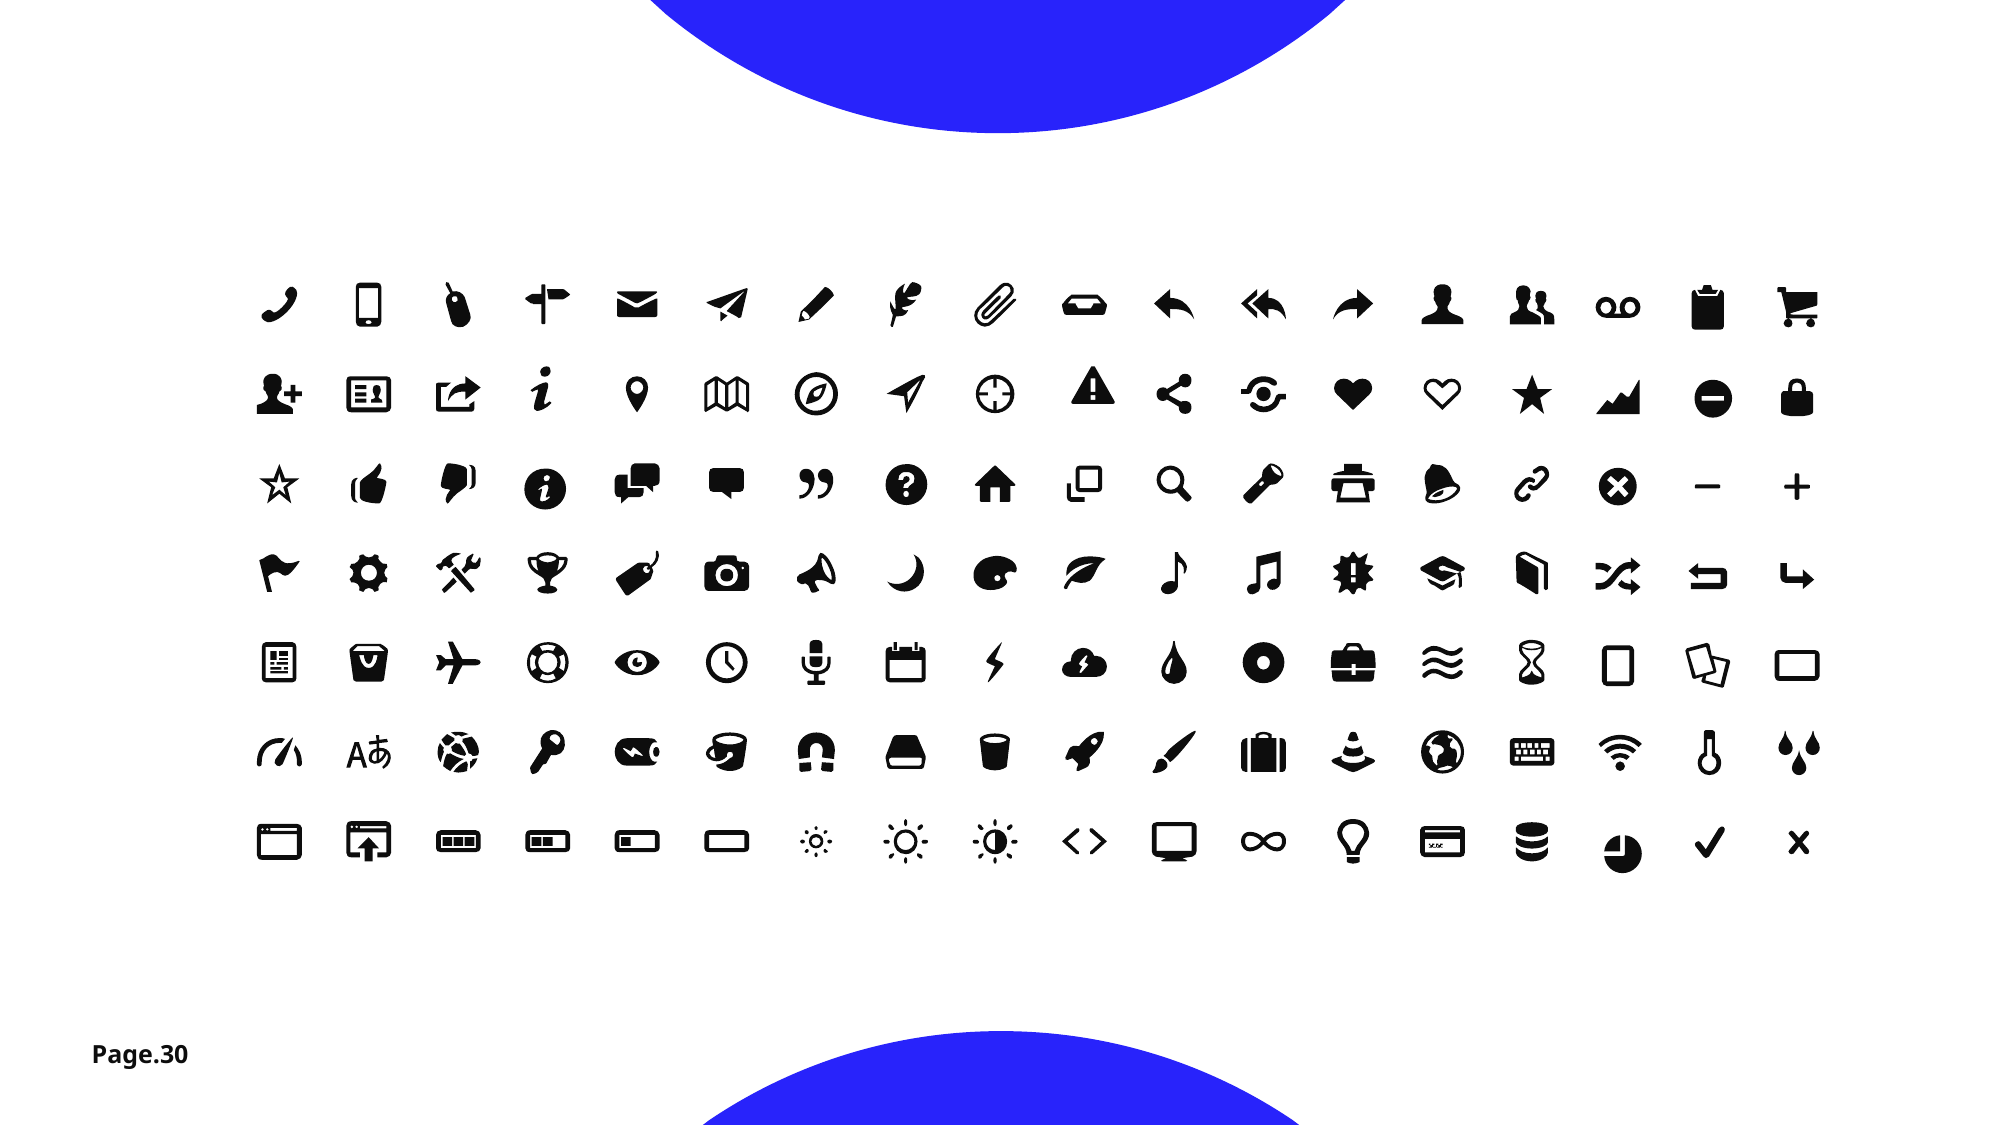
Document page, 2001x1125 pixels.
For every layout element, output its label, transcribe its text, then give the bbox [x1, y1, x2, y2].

text_box [1151, 822, 1197, 862]
text_box [256, 373, 293, 414]
text_box [1515, 822, 1548, 837]
text_box [653, 747, 660, 757]
text_box [1241, 738, 1248, 772]
text_box [470, 758, 478, 769]
text_box [1154, 289, 1195, 320]
text_box [445, 282, 471, 328]
text_box [1152, 758, 1168, 774]
text_box [462, 736, 479, 756]
text_box [1805, 730, 1820, 756]
text_box [524, 468, 567, 510]
text_box [1694, 484, 1721, 489]
text_box [1342, 745, 1364, 757]
text_box [890, 282, 922, 327]
text_box [437, 742, 444, 763]
text_box [447, 376, 481, 402]
text_box [1688, 563, 1728, 590]
text_box [261, 286, 298, 323]
text_box [1694, 826, 1725, 859]
text_box [1333, 463, 1373, 476]
text_box [888, 824, 895, 831]
text_box [451, 567, 475, 593]
text_box [614, 830, 660, 853]
text_box [1424, 464, 1461, 504]
text_box [886, 374, 926, 414]
text_box [1065, 731, 1104, 772]
text_box [972, 839, 980, 844]
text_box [705, 642, 748, 684]
text_box [355, 282, 382, 327]
text_box [1066, 483, 1085, 502]
text_box [975, 374, 1015, 414]
text_box [973, 555, 1017, 591]
text_box [704, 555, 750, 591]
text_box [885, 735, 926, 769]
text_box [1423, 378, 1462, 410]
text_box [359, 463, 387, 504]
text_box [1337, 819, 1370, 855]
text_box [1791, 750, 1807, 776]
text_box [798, 286, 834, 322]
text_box [1156, 465, 1192, 502]
text_box [1512, 374, 1553, 414]
text_box [1334, 378, 1373, 410]
text_box [525, 830, 571, 853]
text_box [1420, 826, 1465, 858]
text_box [1535, 290, 1555, 325]
text_box [1089, 828, 1107, 855]
text_box [794, 372, 838, 416]
text_box [625, 376, 649, 413]
text_box [1333, 551, 1374, 595]
text_box [1331, 670, 1375, 682]
text_box [259, 463, 300, 504]
text_box [917, 824, 924, 831]
text_box [443, 753, 464, 772]
text_box [1241, 831, 1286, 852]
text_box [614, 650, 660, 676]
text_box [615, 550, 659, 596]
text_box [1780, 563, 1815, 590]
text_box [346, 376, 392, 413]
text_box [1618, 579, 1641, 596]
text_box [441, 577, 457, 593]
text_box [1774, 650, 1820, 681]
text_box [1604, 835, 1642, 874]
text_box [1515, 836, 1548, 849]
text_box [797, 732, 835, 760]
text_box [1075, 465, 1103, 493]
text_box [614, 738, 658, 766]
text_box [1421, 730, 1465, 774]
text_box [983, 829, 1008, 855]
text_box [1062, 828, 1080, 855]
text_box [1509, 738, 1555, 766]
text_box [1250, 731, 1277, 772]
text_box [885, 464, 928, 506]
text_box [1241, 289, 1258, 319]
text_box [1279, 738, 1286, 772]
text_box [1777, 287, 1818, 328]
text_box [617, 298, 658, 318]
text_box [720, 311, 728, 322]
text_box [1161, 552, 1187, 595]
text_box [799, 468, 815, 499]
text_box [1256, 386, 1271, 402]
text_box [1691, 285, 1724, 330]
text_box [888, 853, 895, 859]
text_box [1243, 463, 1284, 504]
text_box [436, 641, 481, 684]
text_box [1598, 734, 1642, 748]
text_box [293, 745, 302, 767]
text_box [274, 737, 293, 767]
text_box [259, 554, 300, 592]
text_box [453, 761, 468, 773]
text_box [1598, 467, 1637, 506]
text_box [704, 830, 750, 853]
text_box [701, 1030, 1301, 1125]
text_box [1604, 743, 1637, 754]
text_box [1509, 285, 1541, 325]
text_box [797, 552, 836, 593]
text_box [1063, 556, 1106, 590]
text_box [1514, 477, 1535, 502]
text_box [817, 468, 834, 499]
text_box [349, 643, 388, 682]
text_box [1697, 730, 1722, 776]
text_box [1346, 857, 1360, 864]
text_box [1527, 465, 1550, 491]
text_box [527, 552, 568, 594]
text_box [1422, 657, 1463, 668]
text_box [1421, 284, 1464, 325]
text_box [1242, 642, 1285, 684]
text_box Page.30 [76, 1031, 418, 1076]
text_box [1519, 639, 1545, 685]
text_box [630, 463, 660, 493]
text_box [256, 738, 286, 767]
text_box [887, 554, 924, 592]
text_box [1331, 478, 1375, 503]
text_box [256, 823, 302, 860]
text_box [974, 282, 1017, 327]
text_box [648, 0, 1347, 135]
text_box [351, 477, 358, 503]
text_box [1595, 296, 1641, 318]
text_box [893, 829, 918, 855]
text_box [1515, 847, 1548, 862]
text_box [704, 376, 750, 413]
text_box [461, 553, 481, 574]
text_box [1062, 294, 1107, 315]
text_box [284, 384, 302, 403]
text_box [1330, 643, 1376, 668]
text_box [261, 642, 297, 683]
text_box [986, 642, 1004, 683]
text_box [1007, 824, 1013, 831]
text_box [1427, 578, 1456, 591]
text_box [451, 731, 469, 737]
text_box [1250, 393, 1286, 413]
text_box [526, 642, 569, 684]
text_box [799, 762, 812, 772]
text_box [614, 474, 644, 504]
text_box [979, 733, 1010, 771]
text_box [357, 837, 380, 862]
text_box [1252, 289, 1286, 320]
text_box [1788, 830, 1810, 855]
text_box [1596, 379, 1640, 415]
text_box [451, 742, 467, 756]
text_box [525, 284, 571, 325]
text_box [368, 735, 391, 769]
text_box [1347, 731, 1359, 742]
text_box [616, 291, 658, 304]
text_box [349, 554, 388, 592]
text_box [440, 463, 467, 504]
text_box [885, 642, 926, 683]
text_box [1163, 730, 1196, 763]
text_box [1246, 551, 1281, 595]
text_box [1161, 640, 1187, 684]
text_box [1694, 379, 1733, 418]
text_box [1610, 753, 1630, 760]
text_box [821, 762, 834, 772]
text_box [1784, 473, 1810, 500]
text_box [1595, 557, 1641, 590]
text_box [346, 821, 392, 858]
text_box [977, 824, 984, 831]
text_box [1156, 373, 1192, 414]
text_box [801, 639, 831, 685]
text_box [469, 464, 476, 490]
text_box [1333, 289, 1374, 320]
text_box [974, 465, 1016, 502]
text_box [436, 552, 461, 571]
text_box [1515, 551, 1548, 595]
text_box [1422, 668, 1463, 680]
text_box [540, 366, 551, 377]
text_box [530, 382, 552, 411]
text_box [709, 468, 744, 500]
text_box [436, 830, 481, 853]
text_box [1778, 730, 1793, 756]
text_box [1062, 647, 1107, 677]
text_box [1331, 755, 1376, 773]
text_box [1241, 376, 1277, 394]
text_box [1071, 366, 1115, 404]
text_box [1601, 645, 1635, 687]
text_box [1685, 642, 1731, 688]
text_box [1615, 761, 1625, 772]
text_box [1781, 378, 1814, 417]
text_box [1422, 645, 1463, 656]
text_box [530, 730, 565, 775]
text_box [705, 732, 747, 771]
text_box [441, 734, 455, 746]
text_box [346, 742, 368, 768]
text_box [436, 382, 475, 412]
text_box [1420, 556, 1465, 588]
text_box [808, 833, 824, 849]
text_box [706, 288, 748, 319]
